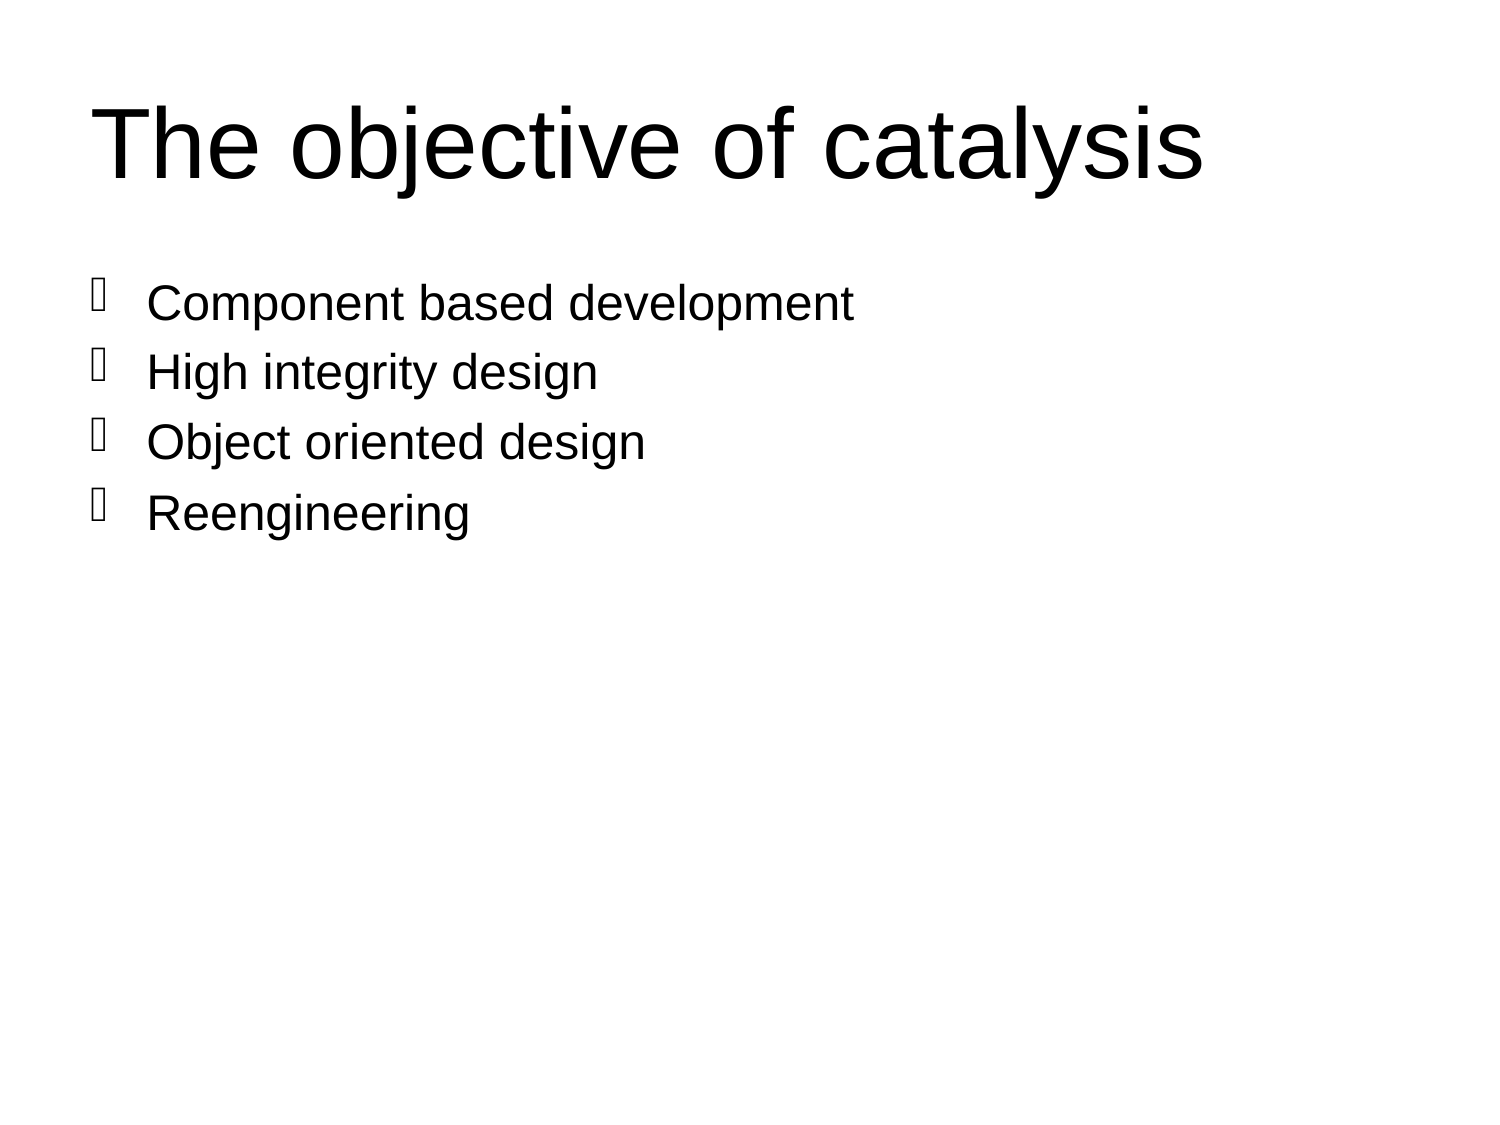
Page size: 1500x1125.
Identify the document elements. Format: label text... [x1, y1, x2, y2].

title The objective of catalysis [74, 44, 1426, 233]
list Component based development High integrity design Object oriented design Reengineering [74, 262, 1426, 1006]
